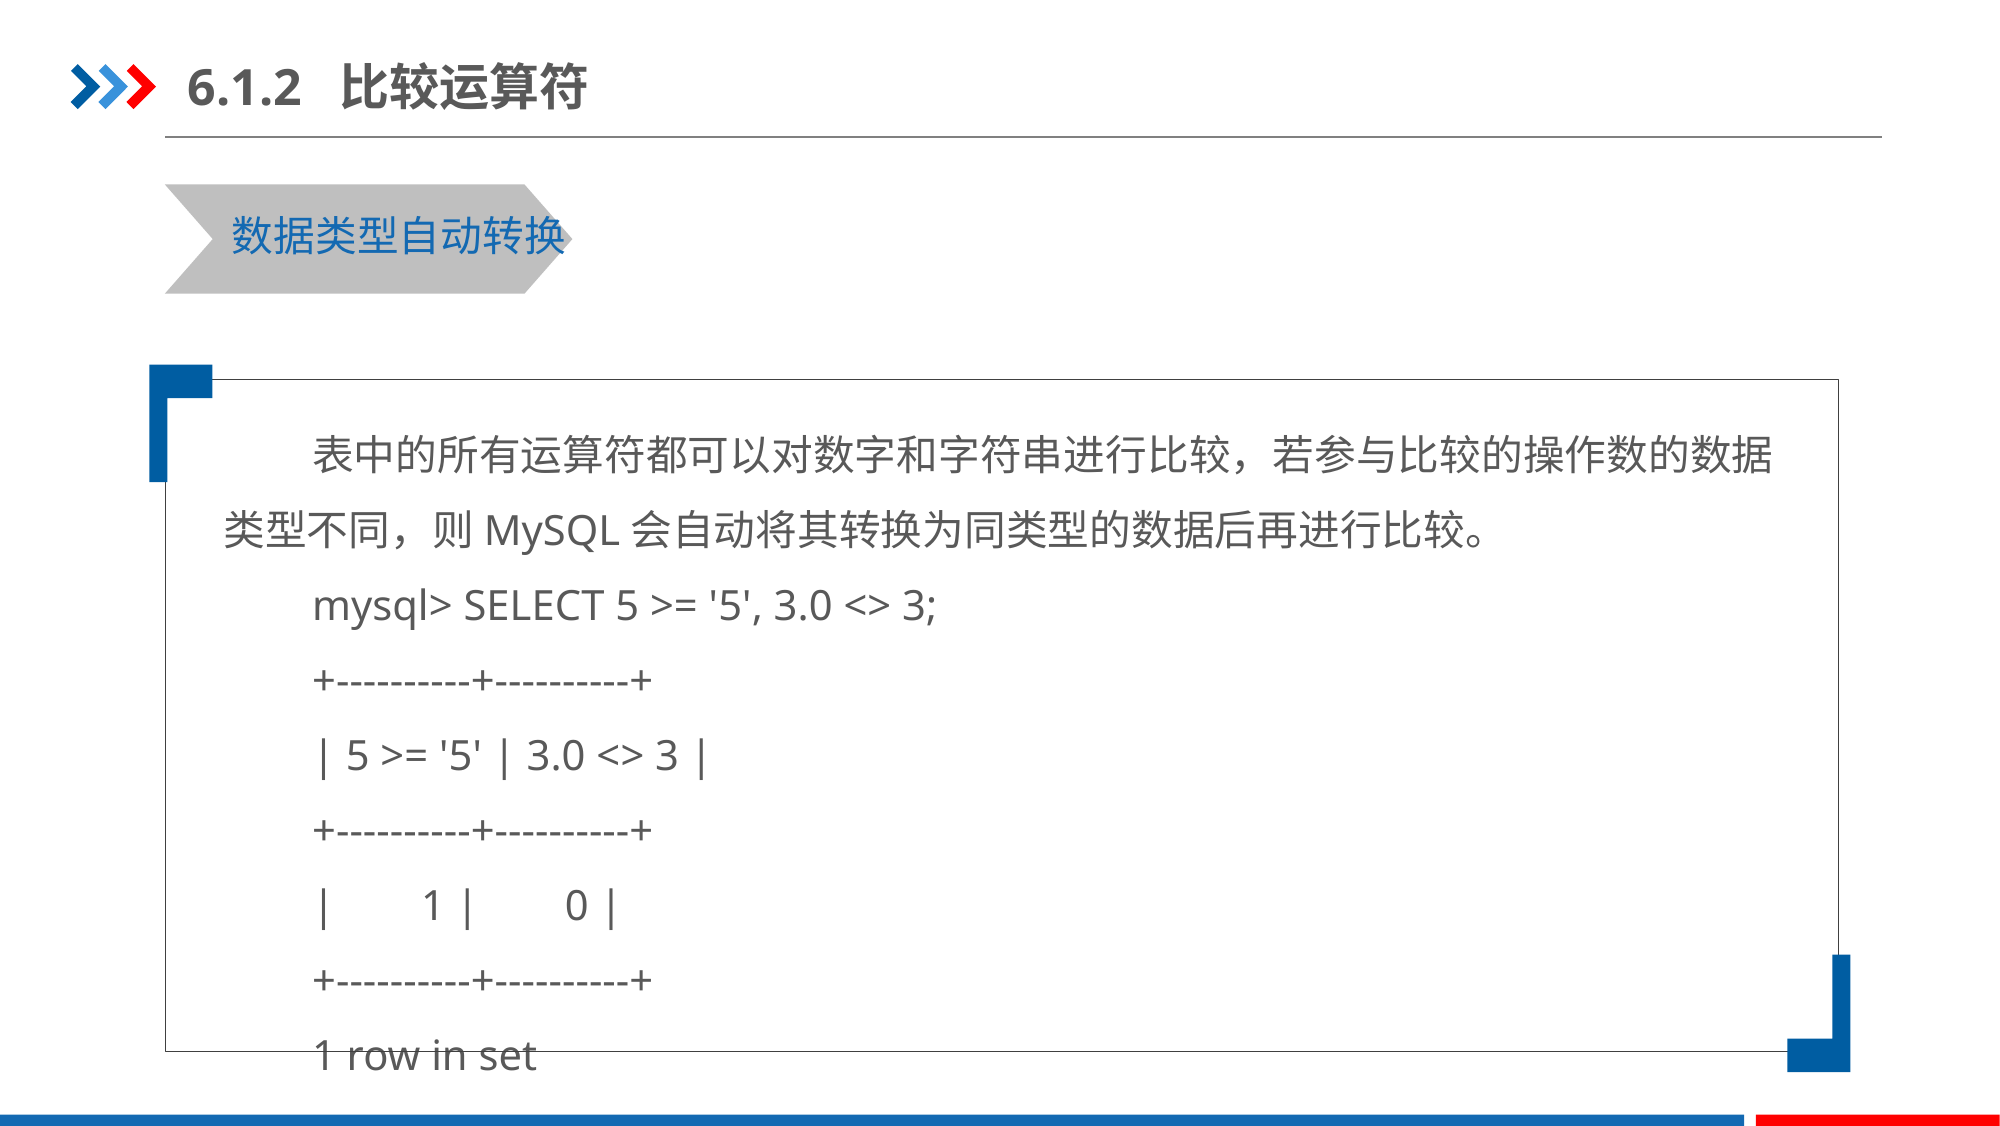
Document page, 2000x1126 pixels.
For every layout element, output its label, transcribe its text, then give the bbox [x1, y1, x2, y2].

text_box [163, 378, 1841, 1053]
text_box [164, 184, 548, 294]
text_box 6.1.2 比较运算符 [187, 43, 827, 127]
text_box [147, 363, 215, 484]
text_box [1785, 953, 1852, 1074]
text_box 数据类型自动转换 [217, 202, 581, 267]
